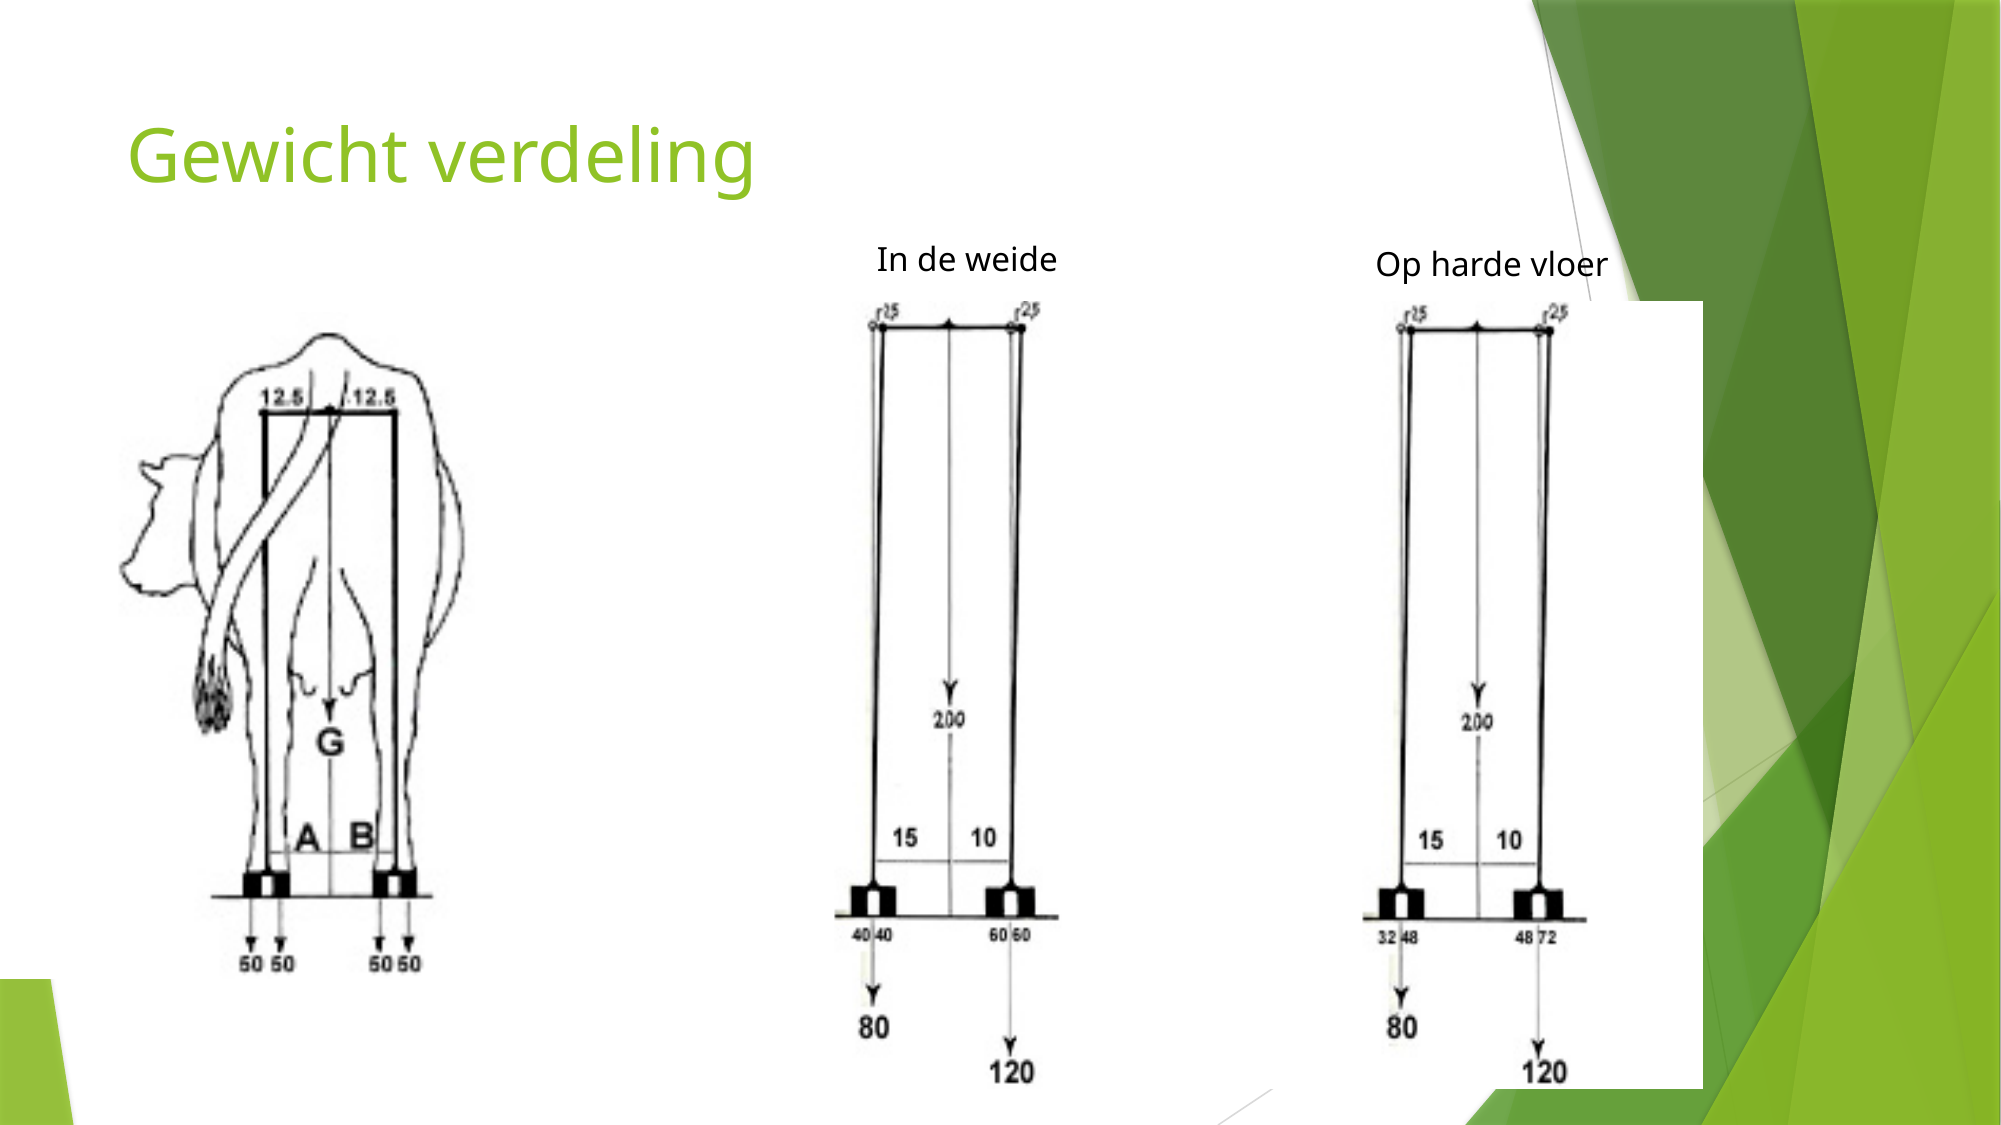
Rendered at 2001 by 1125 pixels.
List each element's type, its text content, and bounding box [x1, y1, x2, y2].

picture [0, 300, 1704, 1089]
title Gewicht verdeling [111, 99, 1522, 311]
text_box Op harde vloer [1360, 235, 1624, 291]
text_box In de weide [862, 231, 1073, 286]
